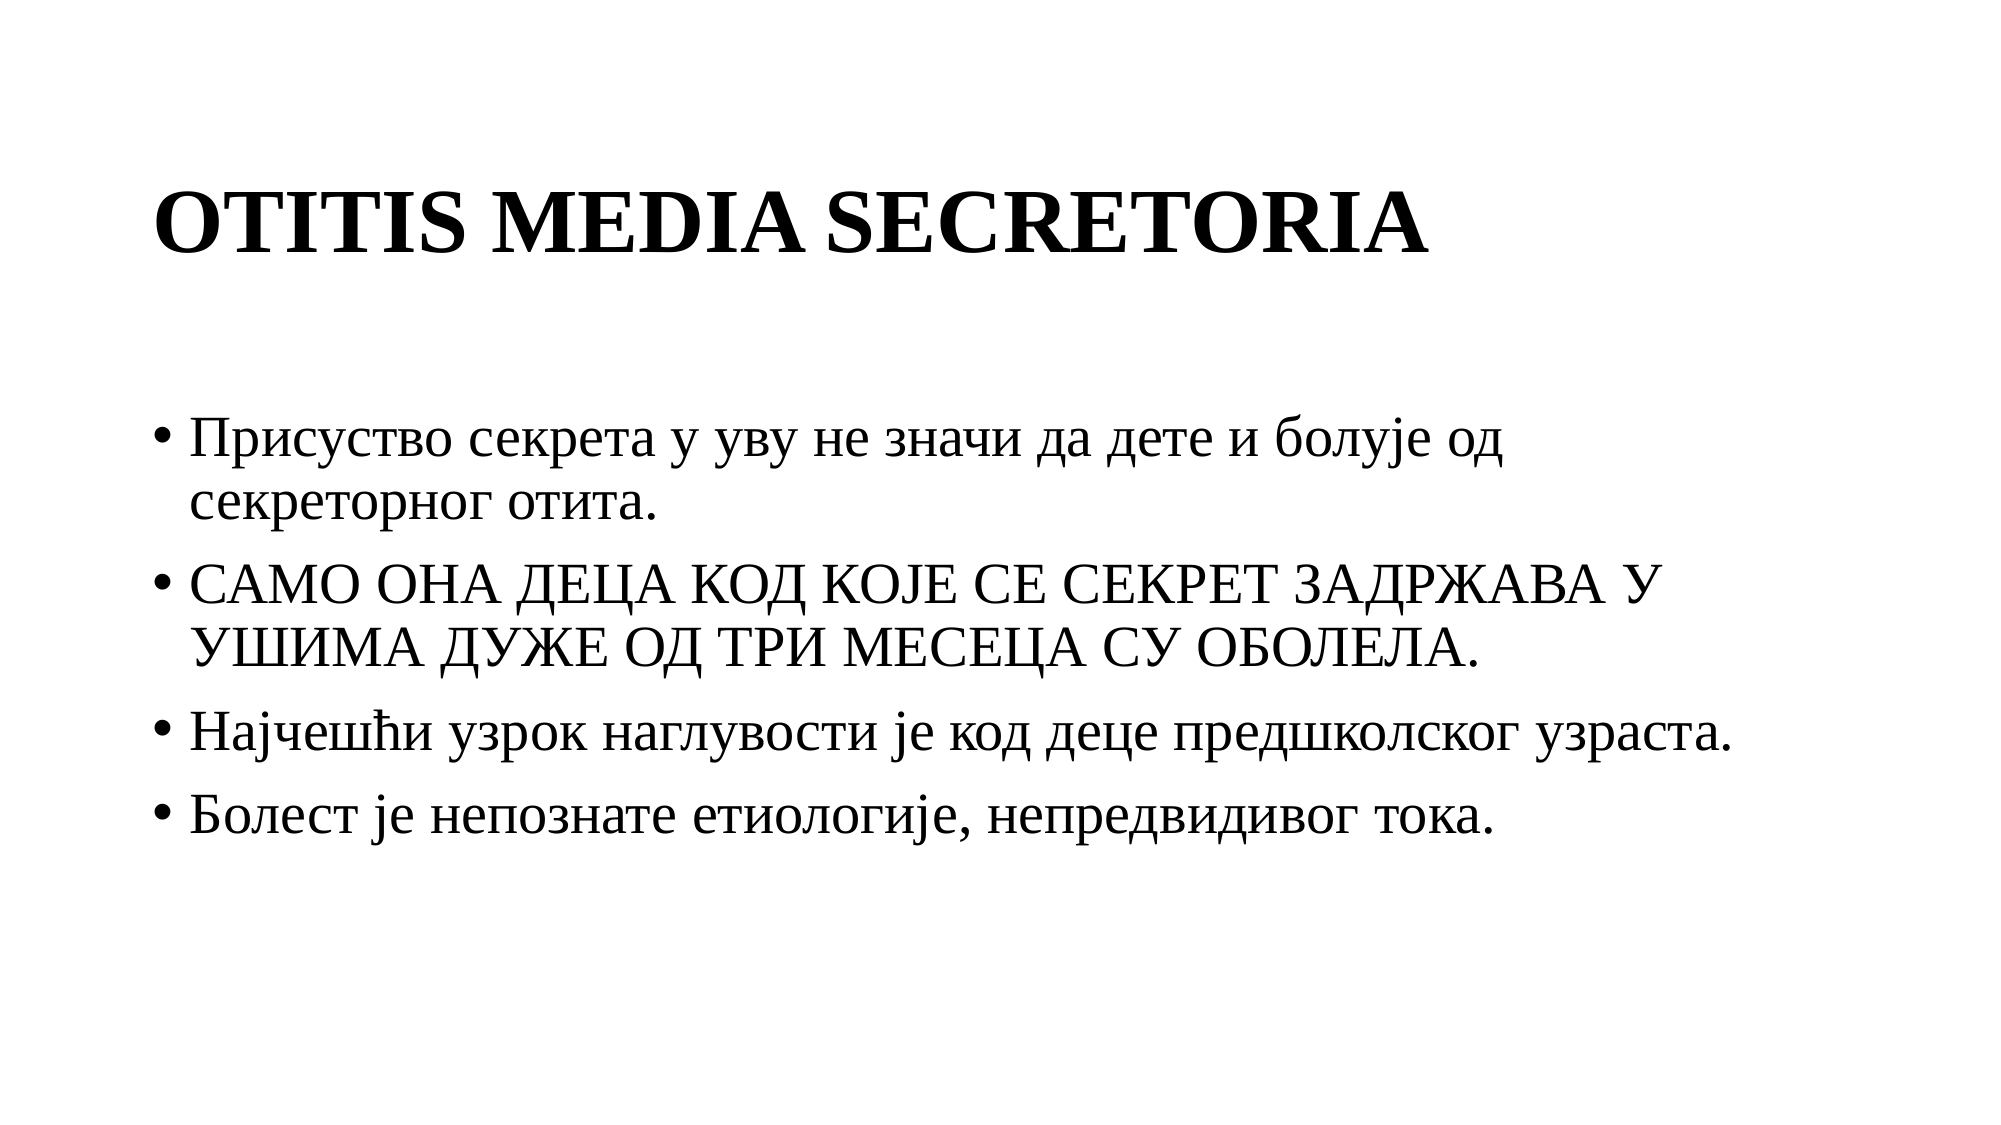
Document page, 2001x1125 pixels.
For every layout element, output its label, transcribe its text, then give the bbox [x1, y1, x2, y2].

list Присуство секрета у уву не значи да дете и болује од секреторног отита. САМО ОНА ДЕЦА КОД КОЈЕ СЕ СЕКРЕТ ЗАДРЖАВА У УШИМА ДУЖЕ ОД ТРИ МЕСЕЦА СУ ОБОЛЕЛА. Најчешћи узрок наглувости je код деце предшколског узраста. Болест је непознате етиологије, непредвидивог тока. [137, 332, 1837, 884]
title OTITIS MEDIA SECRETORIA [137, 113, 1863, 332]
